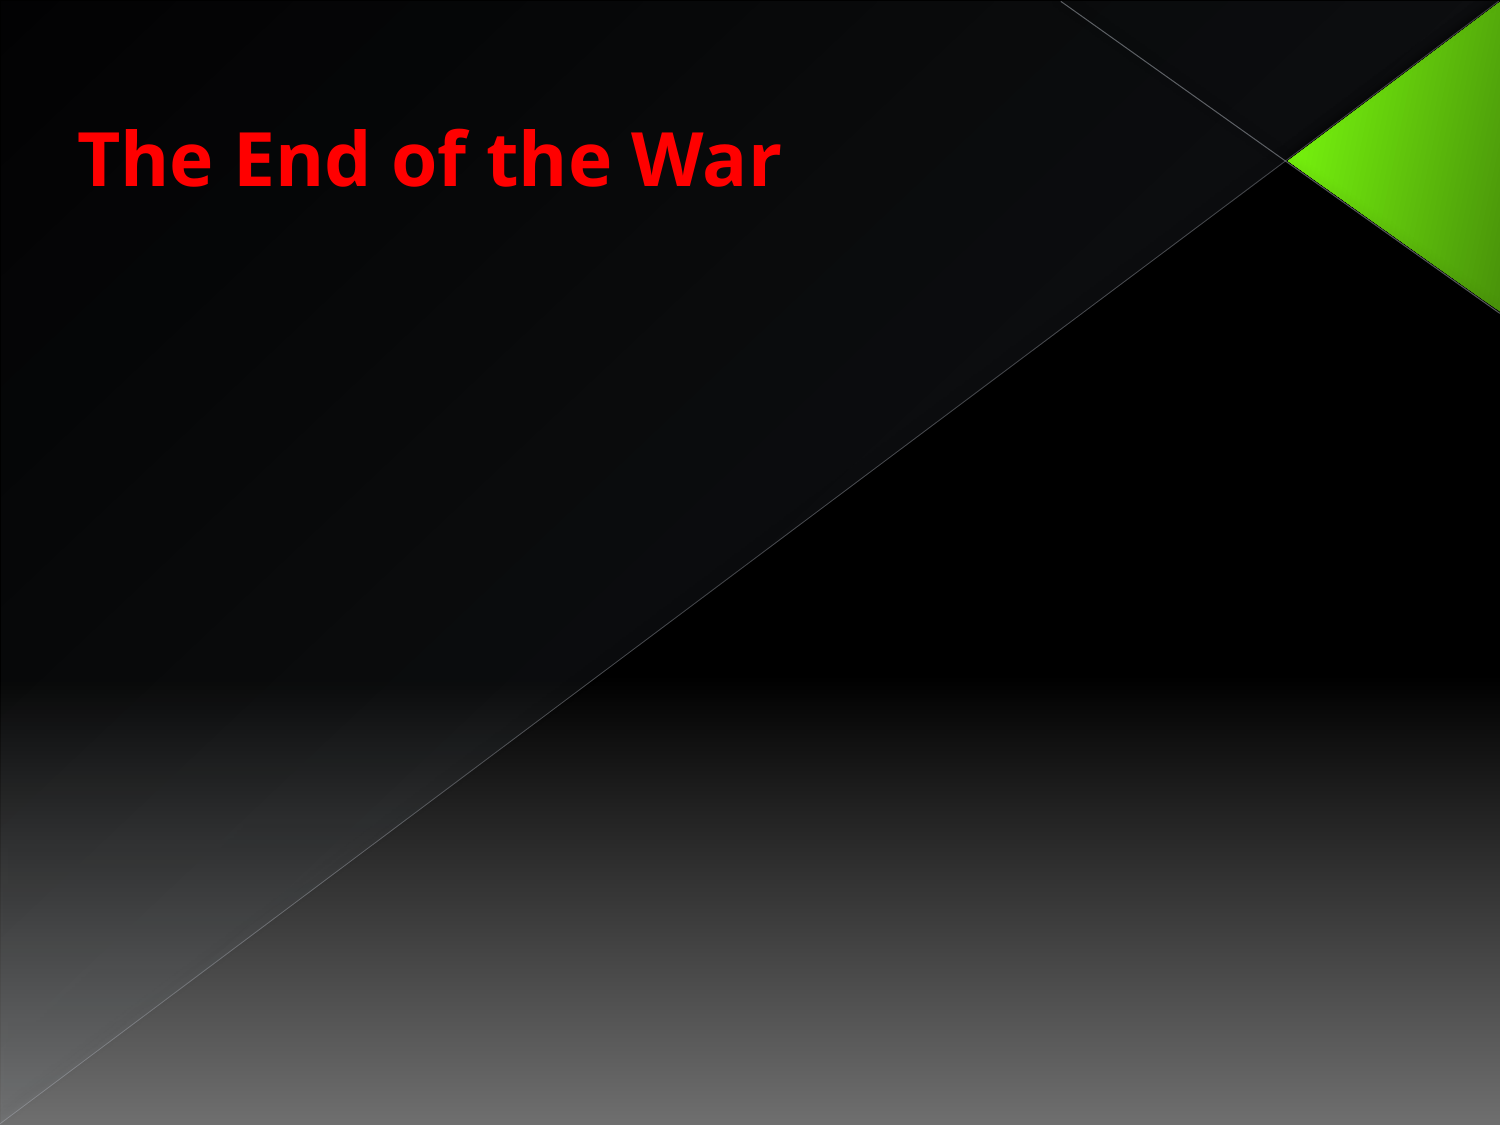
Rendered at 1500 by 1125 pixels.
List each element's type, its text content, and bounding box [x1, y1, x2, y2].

title The End of the War [62, 44, 1250, 268]
